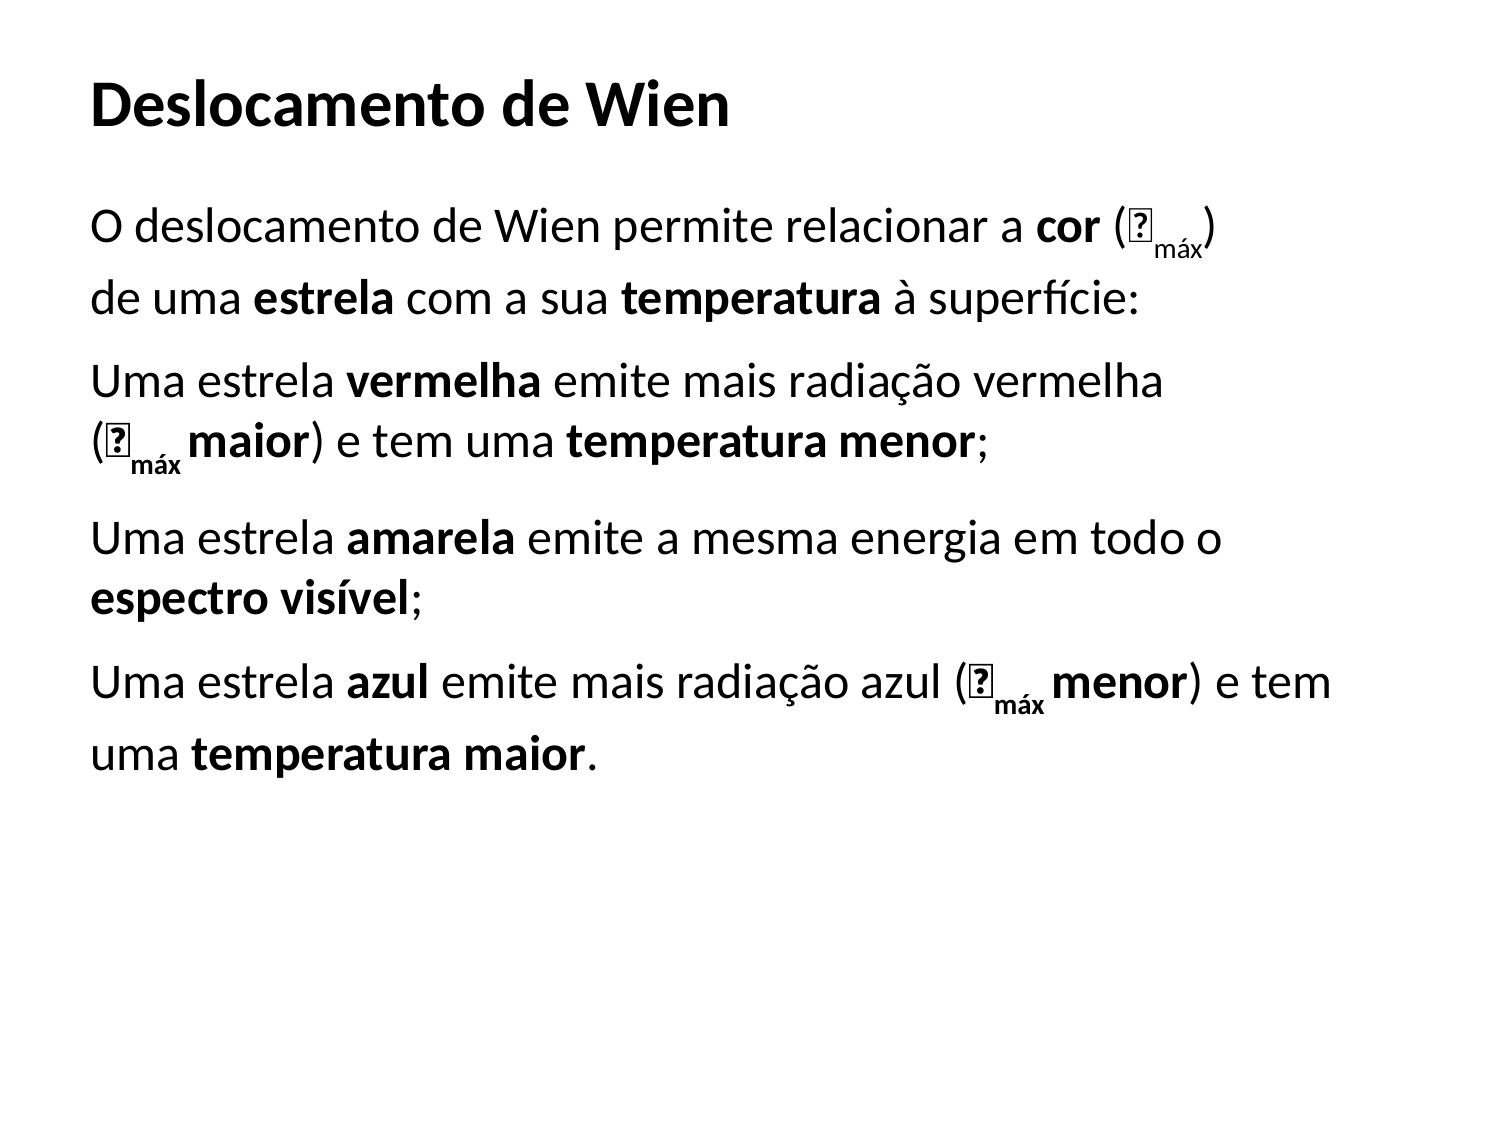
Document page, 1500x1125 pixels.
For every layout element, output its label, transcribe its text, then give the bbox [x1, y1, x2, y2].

text_box Deslocamento de Wien [74, 45, 1425, 207]
text_box O deslocamento de Wien permite relacionar a cor (máx) de uma estrela com a sua temperatura à superfície: Uma estrela vermelha emite mais radiação vermelha (máx maior) e tem uma temperatura menor; Uma estrela amarela emite a mesma energia em todo o espectro visível; Uma estrela azul emite mais radiação azul (máx menor) e tem uma temperatura maior. [74, 207, 1425, 1028]
